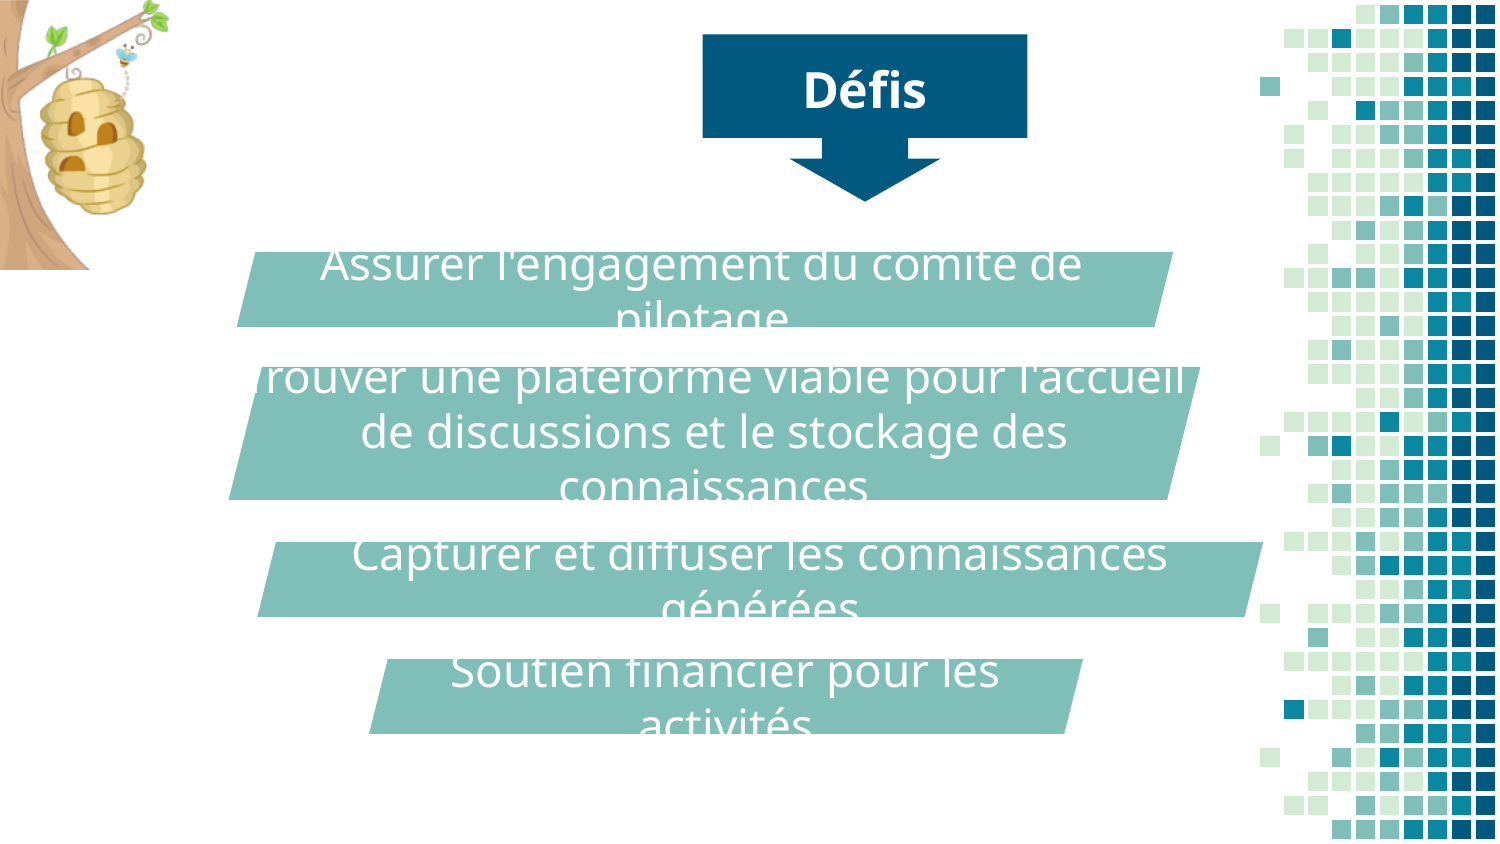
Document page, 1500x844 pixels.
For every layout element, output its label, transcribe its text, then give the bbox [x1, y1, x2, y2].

text_box [1078, 659, 1084, 680]
text_box Capturer et diffuser les connaissances générées [267, 542, 1253, 617]
text_box Trouver une plateforme viable pour l'accueil de discussions et le stockage des connaissances [220, 392, 1209, 468]
text_box Soutien financier pour les activités [374, 659, 1078, 734]
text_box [702, 33, 1028, 202]
text_box Assurer l'engagement du comité de pilotage [233, 251, 1171, 327]
text_box [1253, 542, 1264, 583]
text_box [255, 366, 1201, 392]
picture [0, 0, 169, 270]
text_box [228, 468, 1176, 500]
text_box [257, 577, 267, 617]
text_box [369, 714, 374, 734]
